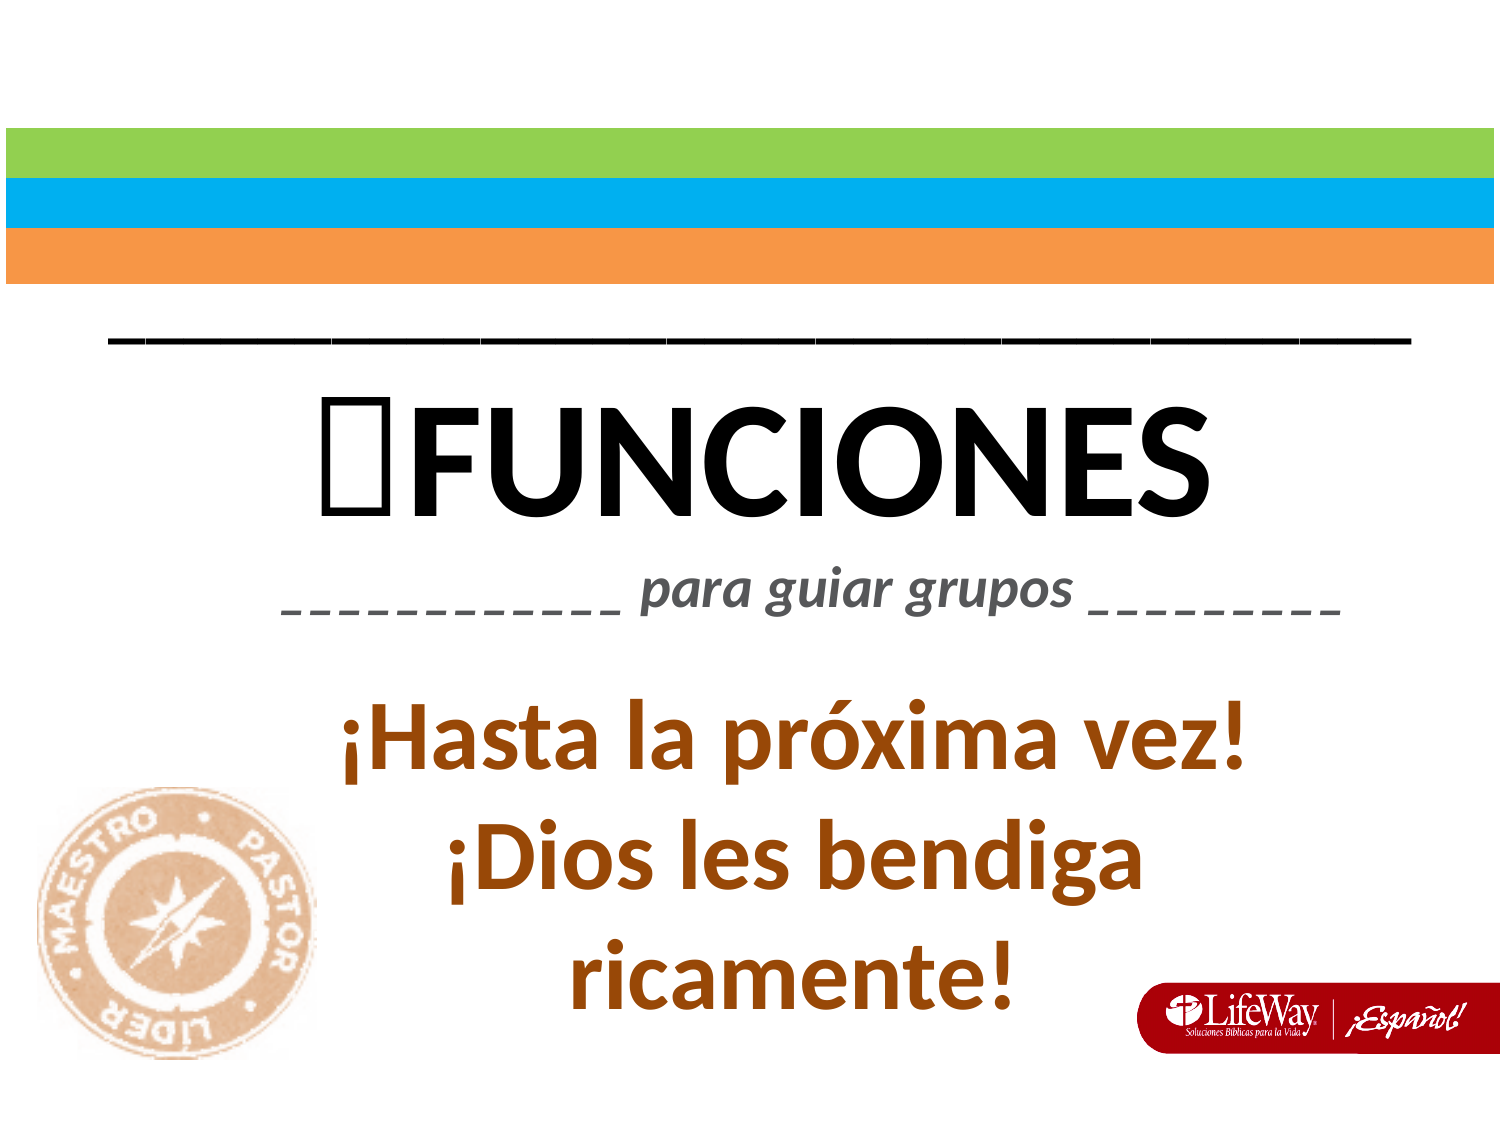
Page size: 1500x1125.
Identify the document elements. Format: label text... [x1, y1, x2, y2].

picture [37, 787, 317, 1060]
text_box [4, 176, 1496, 226]
text_box ¡Hasta la próxima vez! ¡Dios les bendiga ricamente! [262, 662, 1325, 1038]
text_box [4, 126, 1496, 176]
text_box [4, 226, 1496, 286]
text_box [1137, 924, 1500, 1125]
text_box ___________________________________ FUNCIONES ____________ para guiar grupos _________ [93, 251, 1428, 627]
